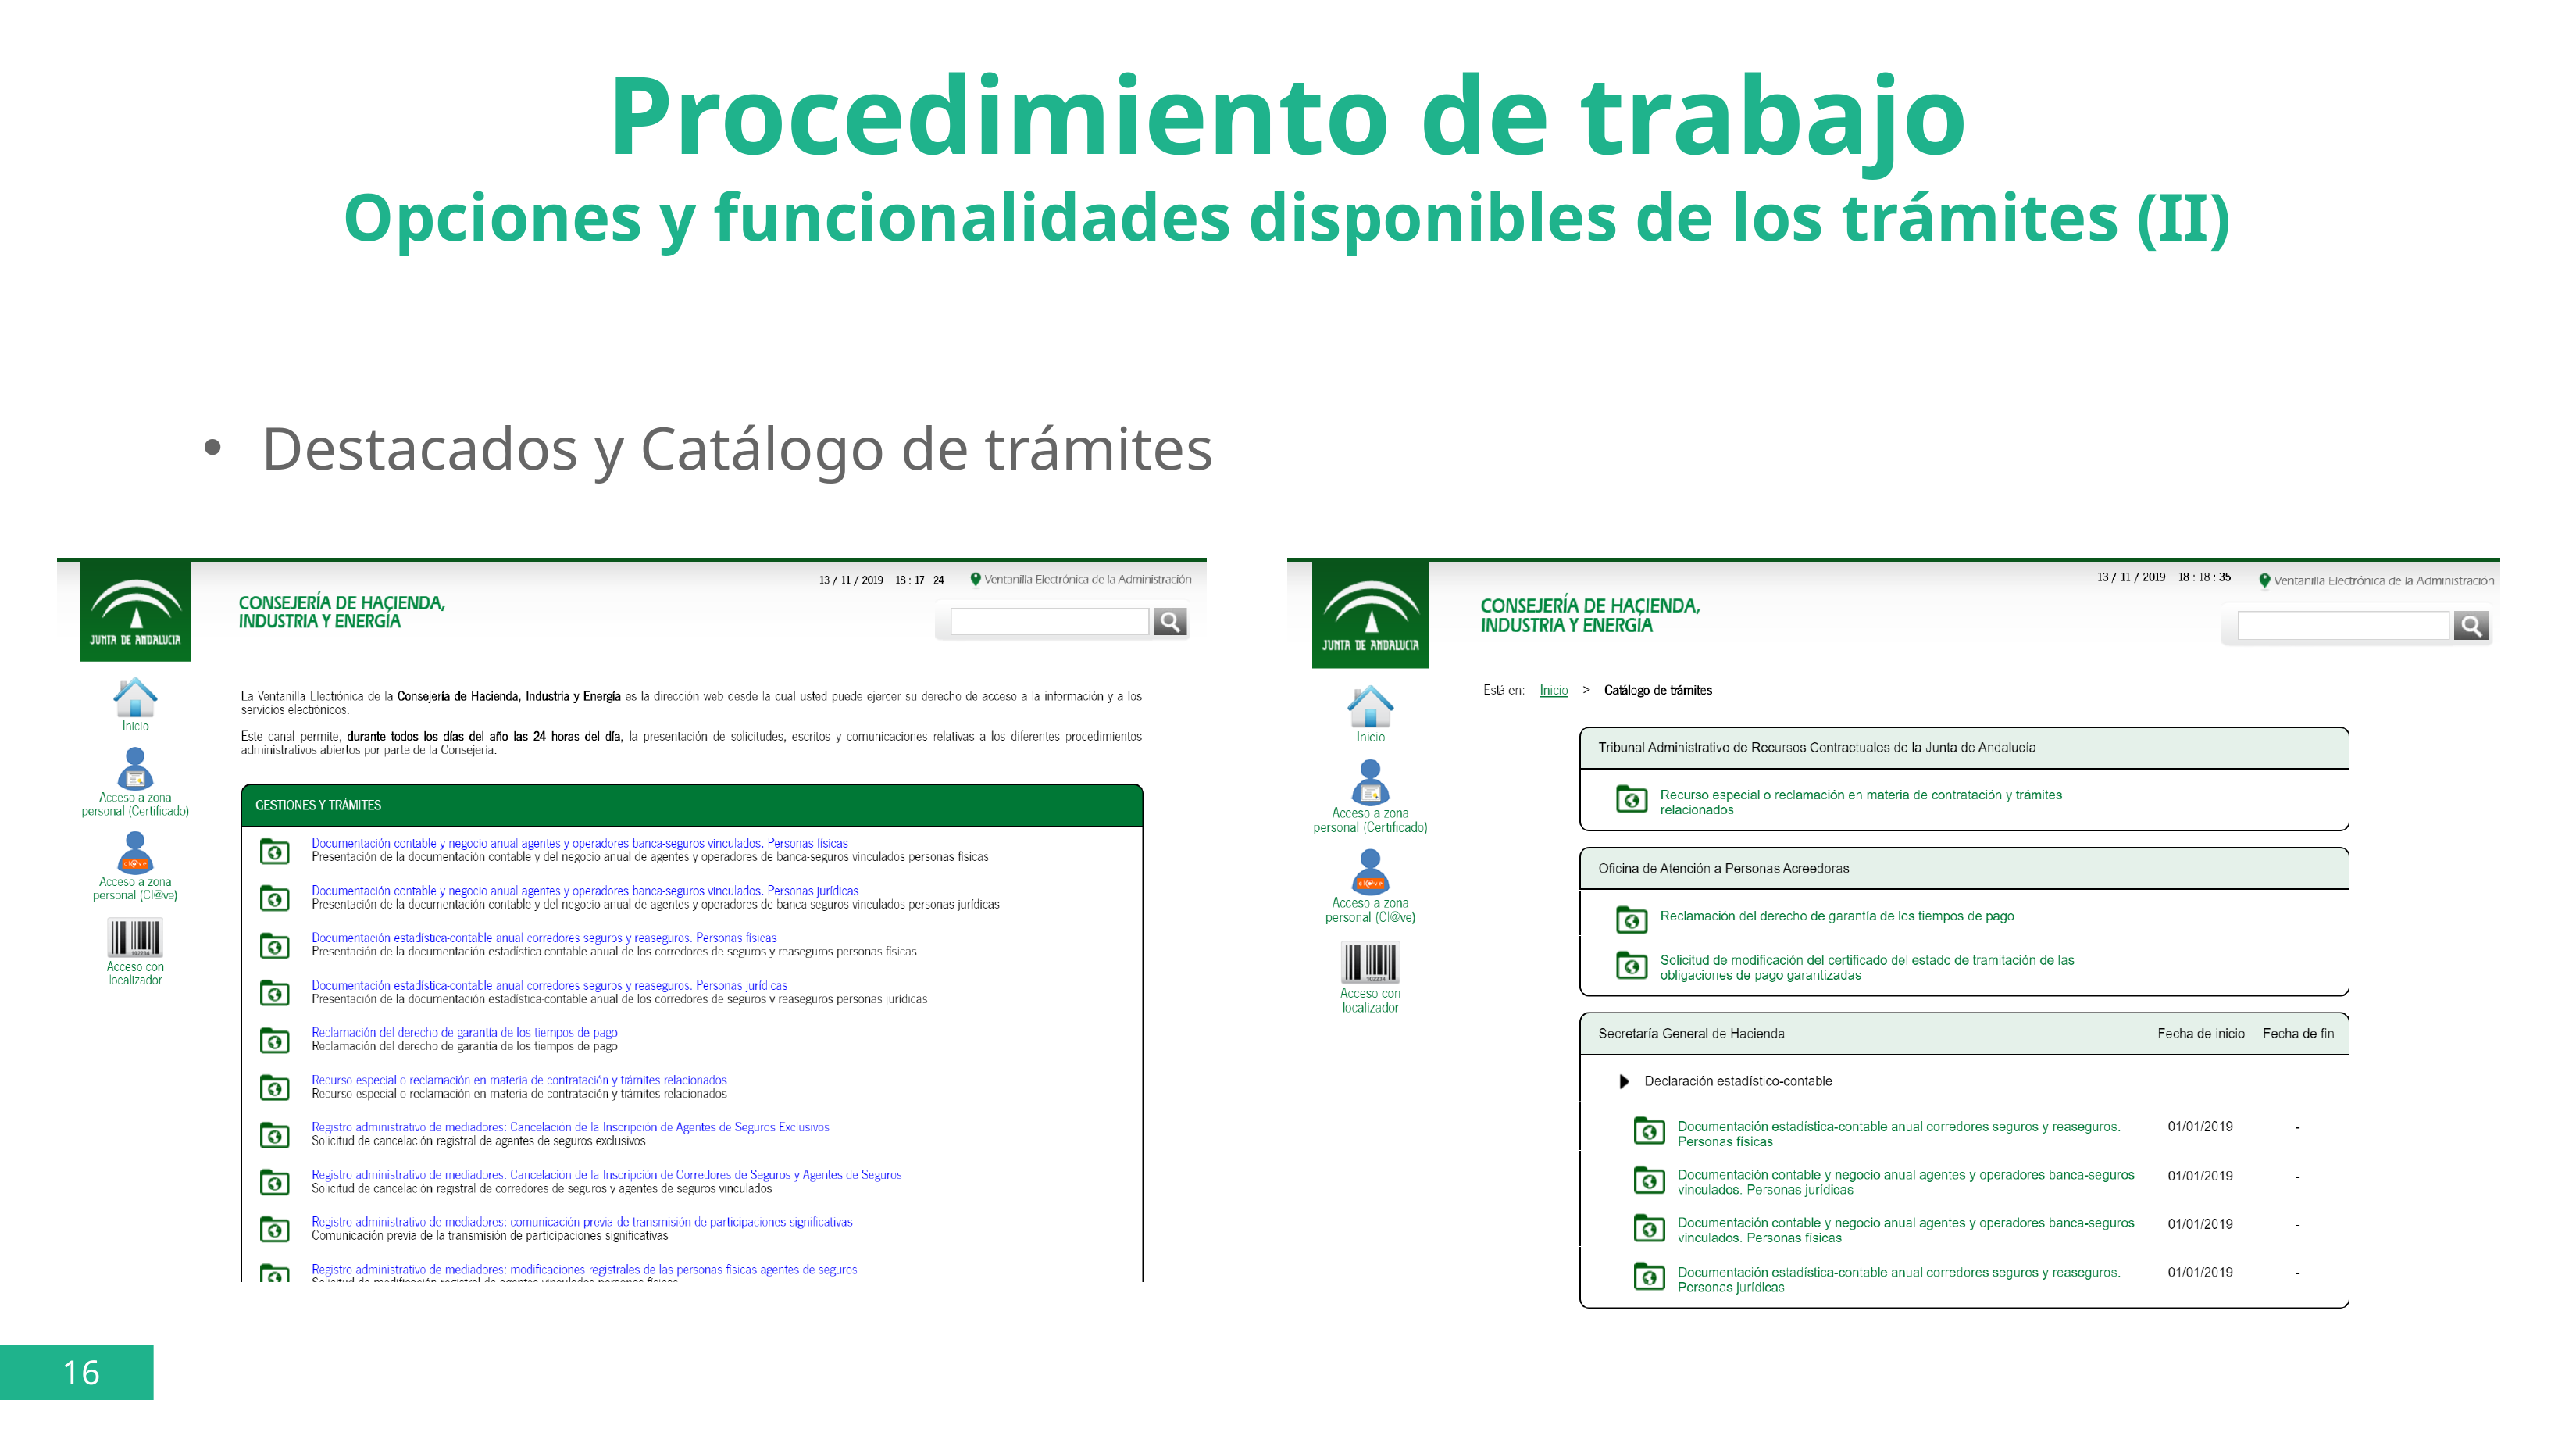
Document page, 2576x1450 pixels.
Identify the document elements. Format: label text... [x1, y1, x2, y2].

slide_number 16 [41, 1351, 112, 1394]
text_box [0, 1345, 154, 1400]
picture [57, 558, 1207, 1283]
text_box Procedimiento de trabajo Opciones y funcionalidades disponibles de los trámites (II) [0, 41, 2576, 260]
picture [1287, 558, 2501, 1311]
text_box Destacados y Catálogo de trámites [201, 334, 2450, 482]
